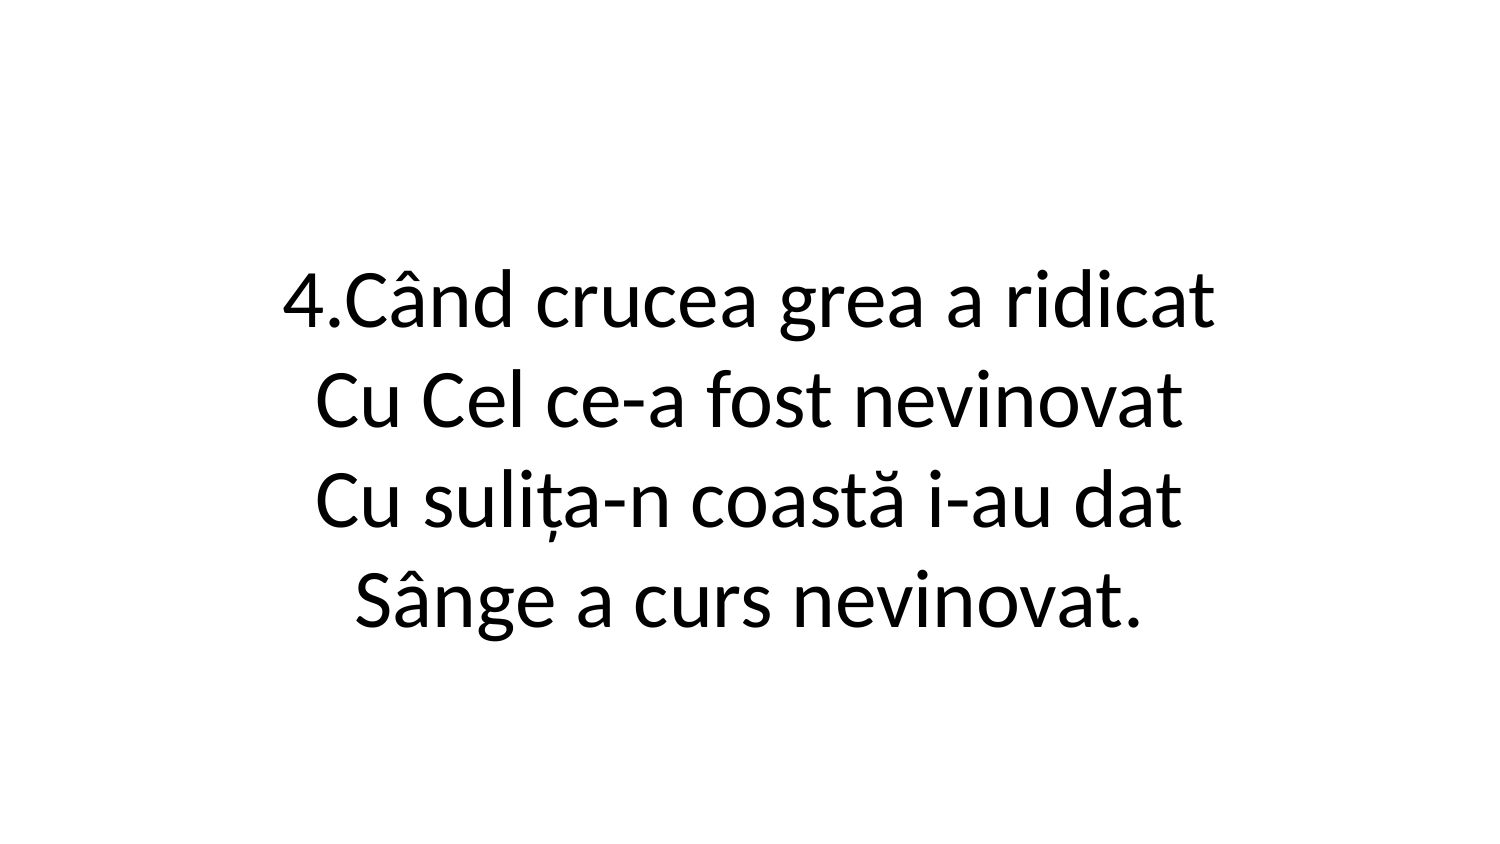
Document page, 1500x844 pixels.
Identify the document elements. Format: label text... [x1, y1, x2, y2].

text_box 4.Când crucea grea a ridicat Cu Cel ce-a fost nevinovat Cu sulița-n coastă i-au dat Sânge a curs nevinovat. [267, 192, 1233, 652]
